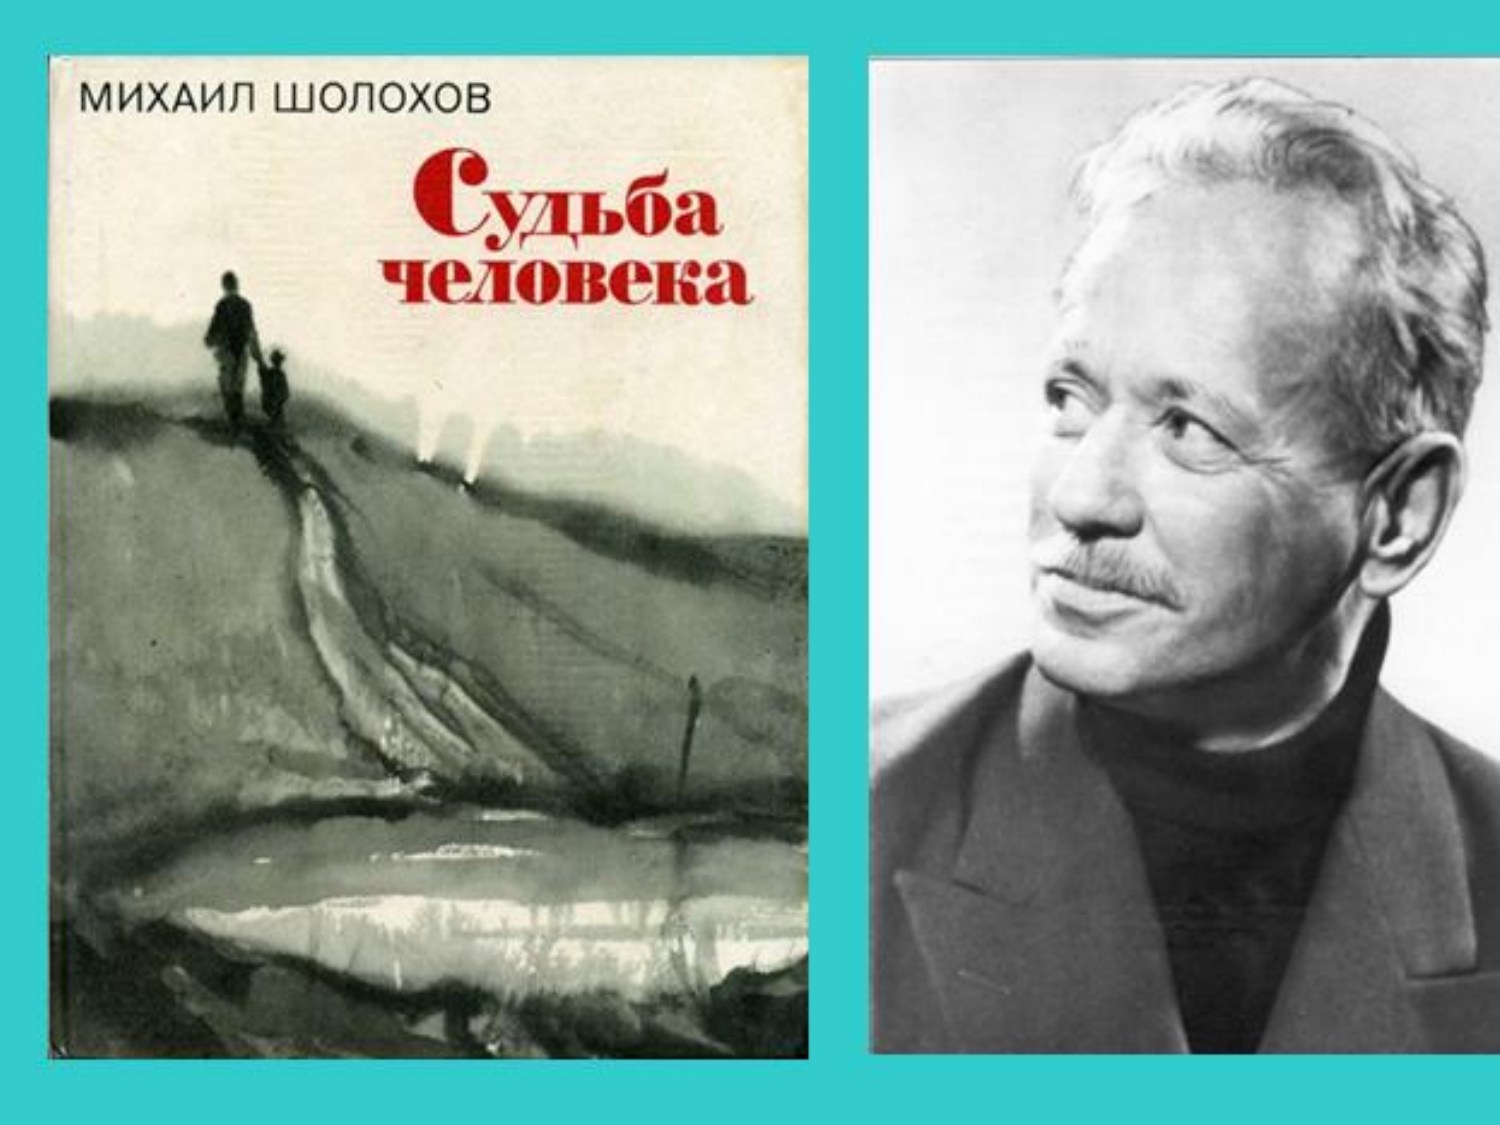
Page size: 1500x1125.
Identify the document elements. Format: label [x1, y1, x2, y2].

list [0, 0, 1500, 1125]
